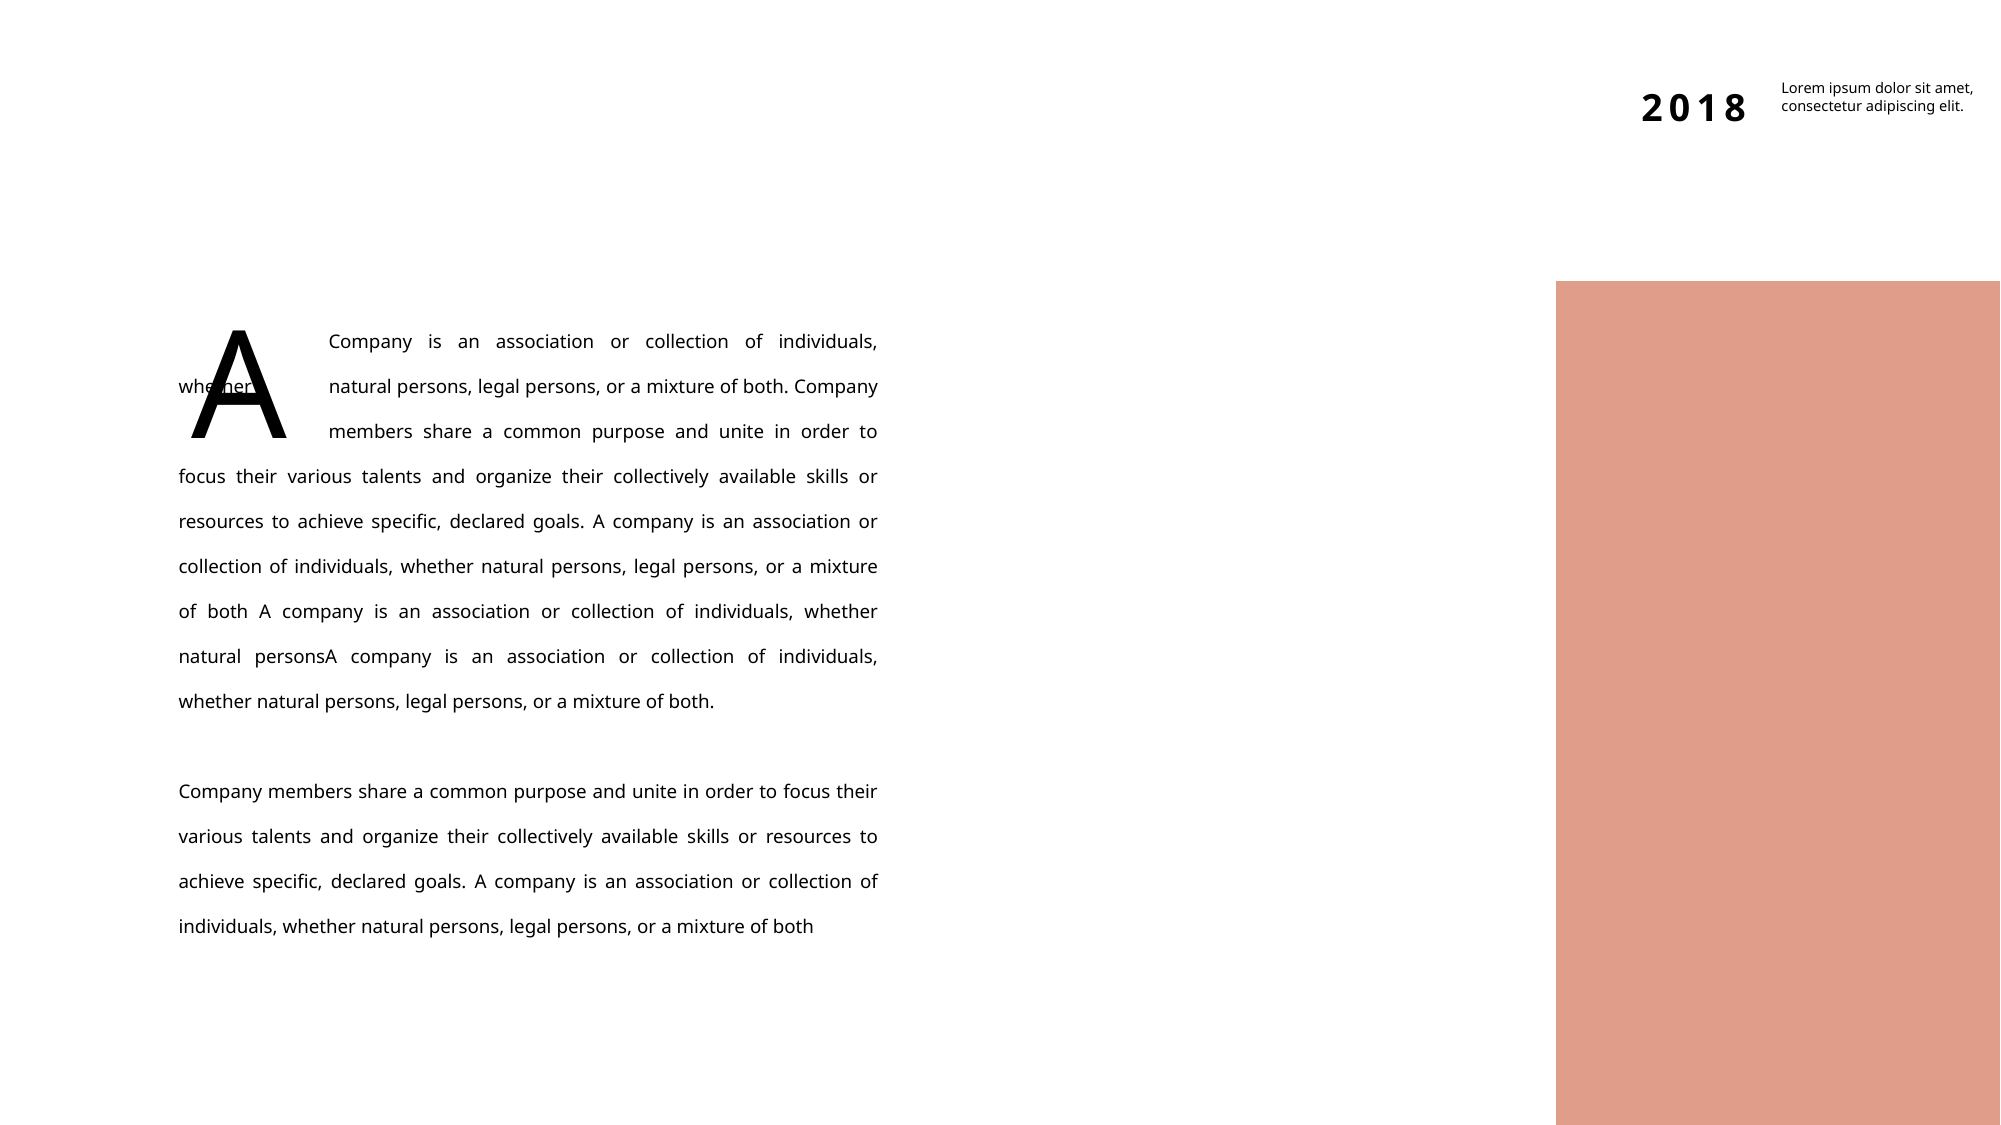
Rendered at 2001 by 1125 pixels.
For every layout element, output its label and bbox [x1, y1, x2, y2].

picture [1106, 281, 2000, 1125]
text_box [157, 281, 882, 949]
text_box [1601, 40, 1989, 143]
